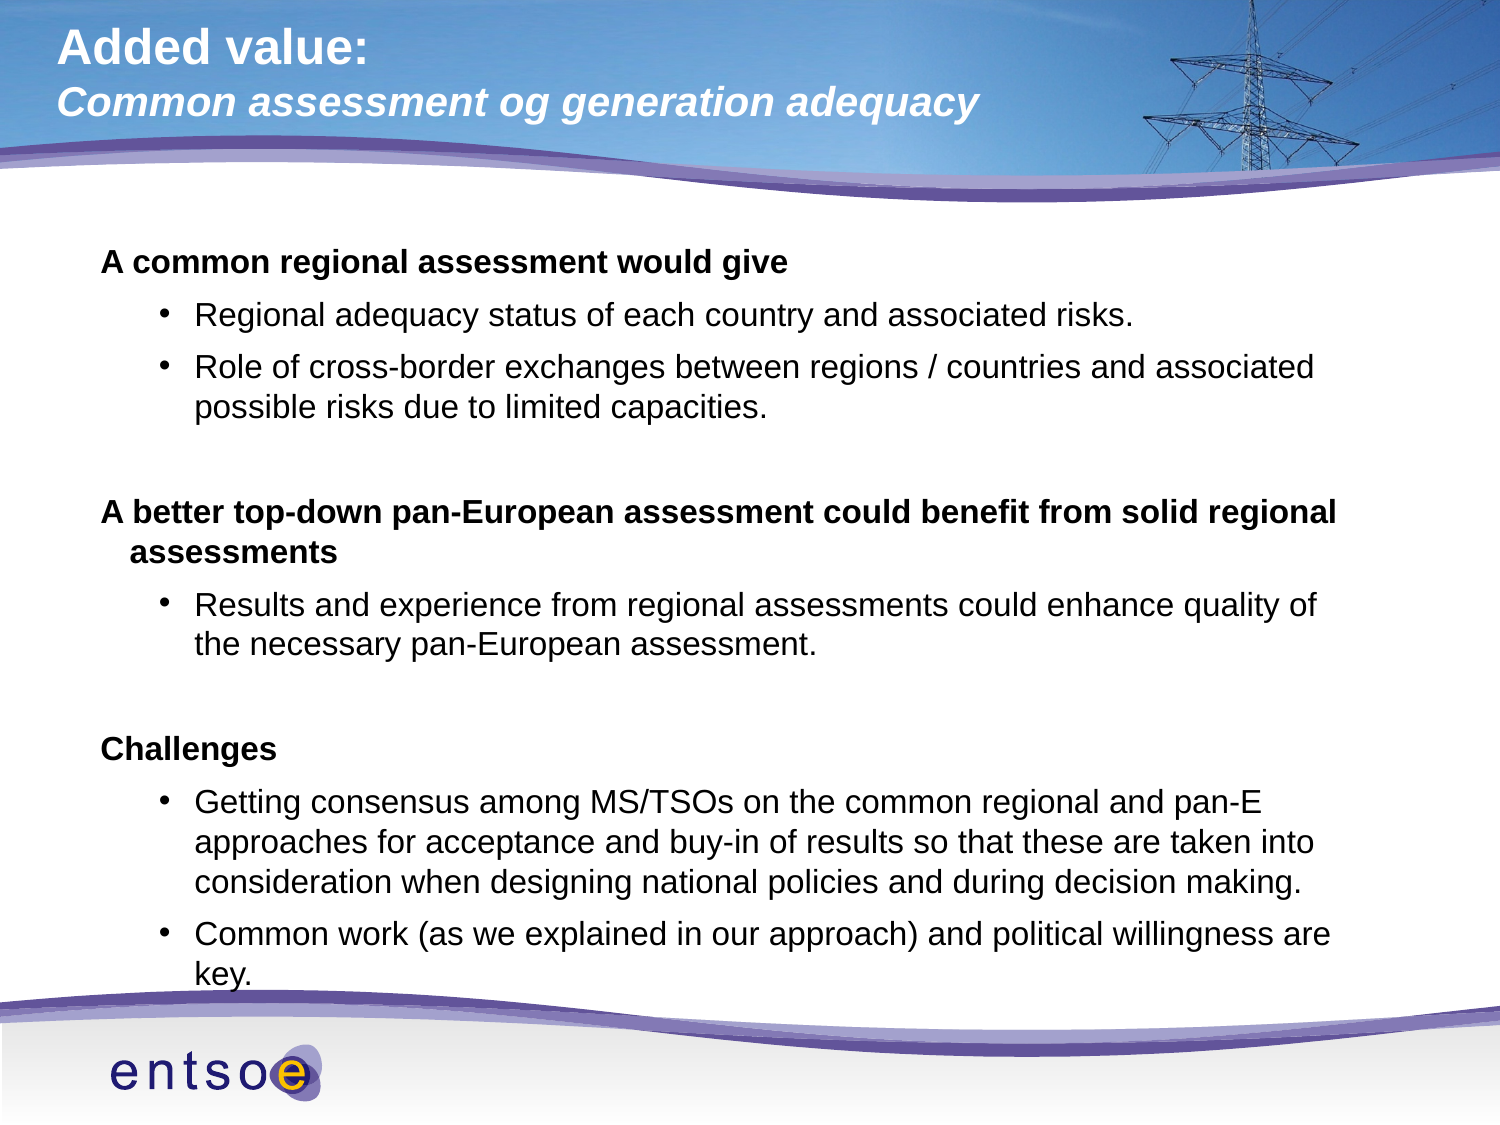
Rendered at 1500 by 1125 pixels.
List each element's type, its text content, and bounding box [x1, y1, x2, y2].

picture [0, 0, 1500, 175]
title Added value: Common assessment og generation adequacy [56, 14, 1475, 74]
list A common regional assessment would give Regional adequacy status of each country and associated risks. Role of cross-border exchanges between regions / countries and associated possible risks due to limited capacities. A better top-down pan-European assessment could benefit from solid regional assessments Results and experience from regional assessments could enhance quality of the necessary pan-European assessment. Challenges Getting consensus among MS/TSOs on the common regional and pan-E approaches for acceptance and buy-in of results so that these are taken into consideration when designing national policies and during decision making. Common work (as we explained in our approach) and political willingness are key. [56, 233, 1369, 994]
